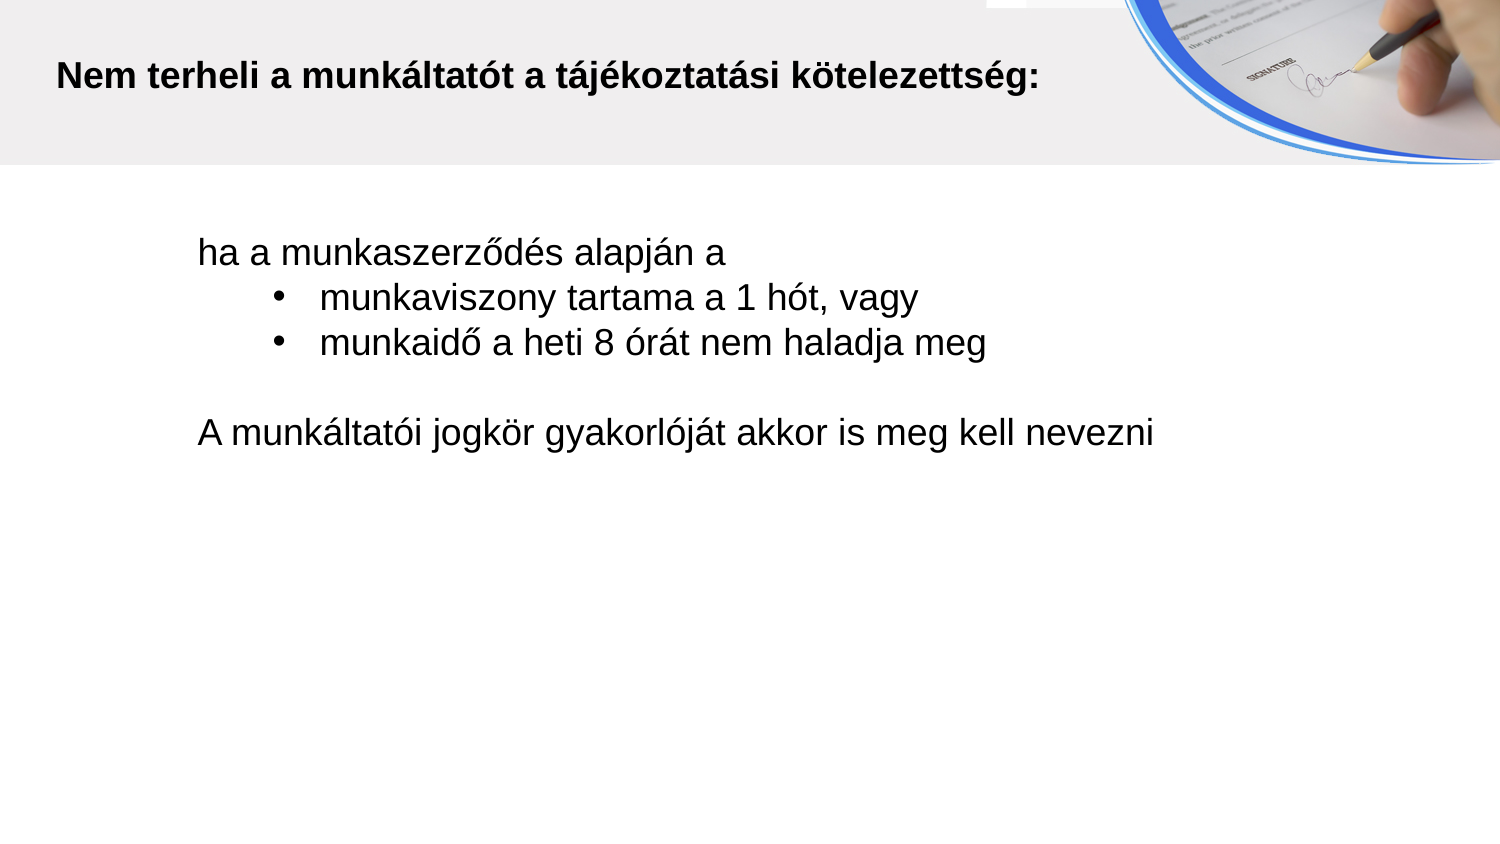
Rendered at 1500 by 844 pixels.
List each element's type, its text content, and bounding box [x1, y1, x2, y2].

picture [0, 0, 1500, 844]
text_box Nem terheli a munkáltatót a tájékoztatási kötelezettség: [41, 43, 1152, 104]
text_box ha a munkaszerződés alapján a munkaviszony tartama a 1 hót, vagy munkaidő a heti 8 órát nem haladja meg A munkáltatói jogkör gyakorlóját akkor is meg kell nevezni [183, 220, 1279, 461]
